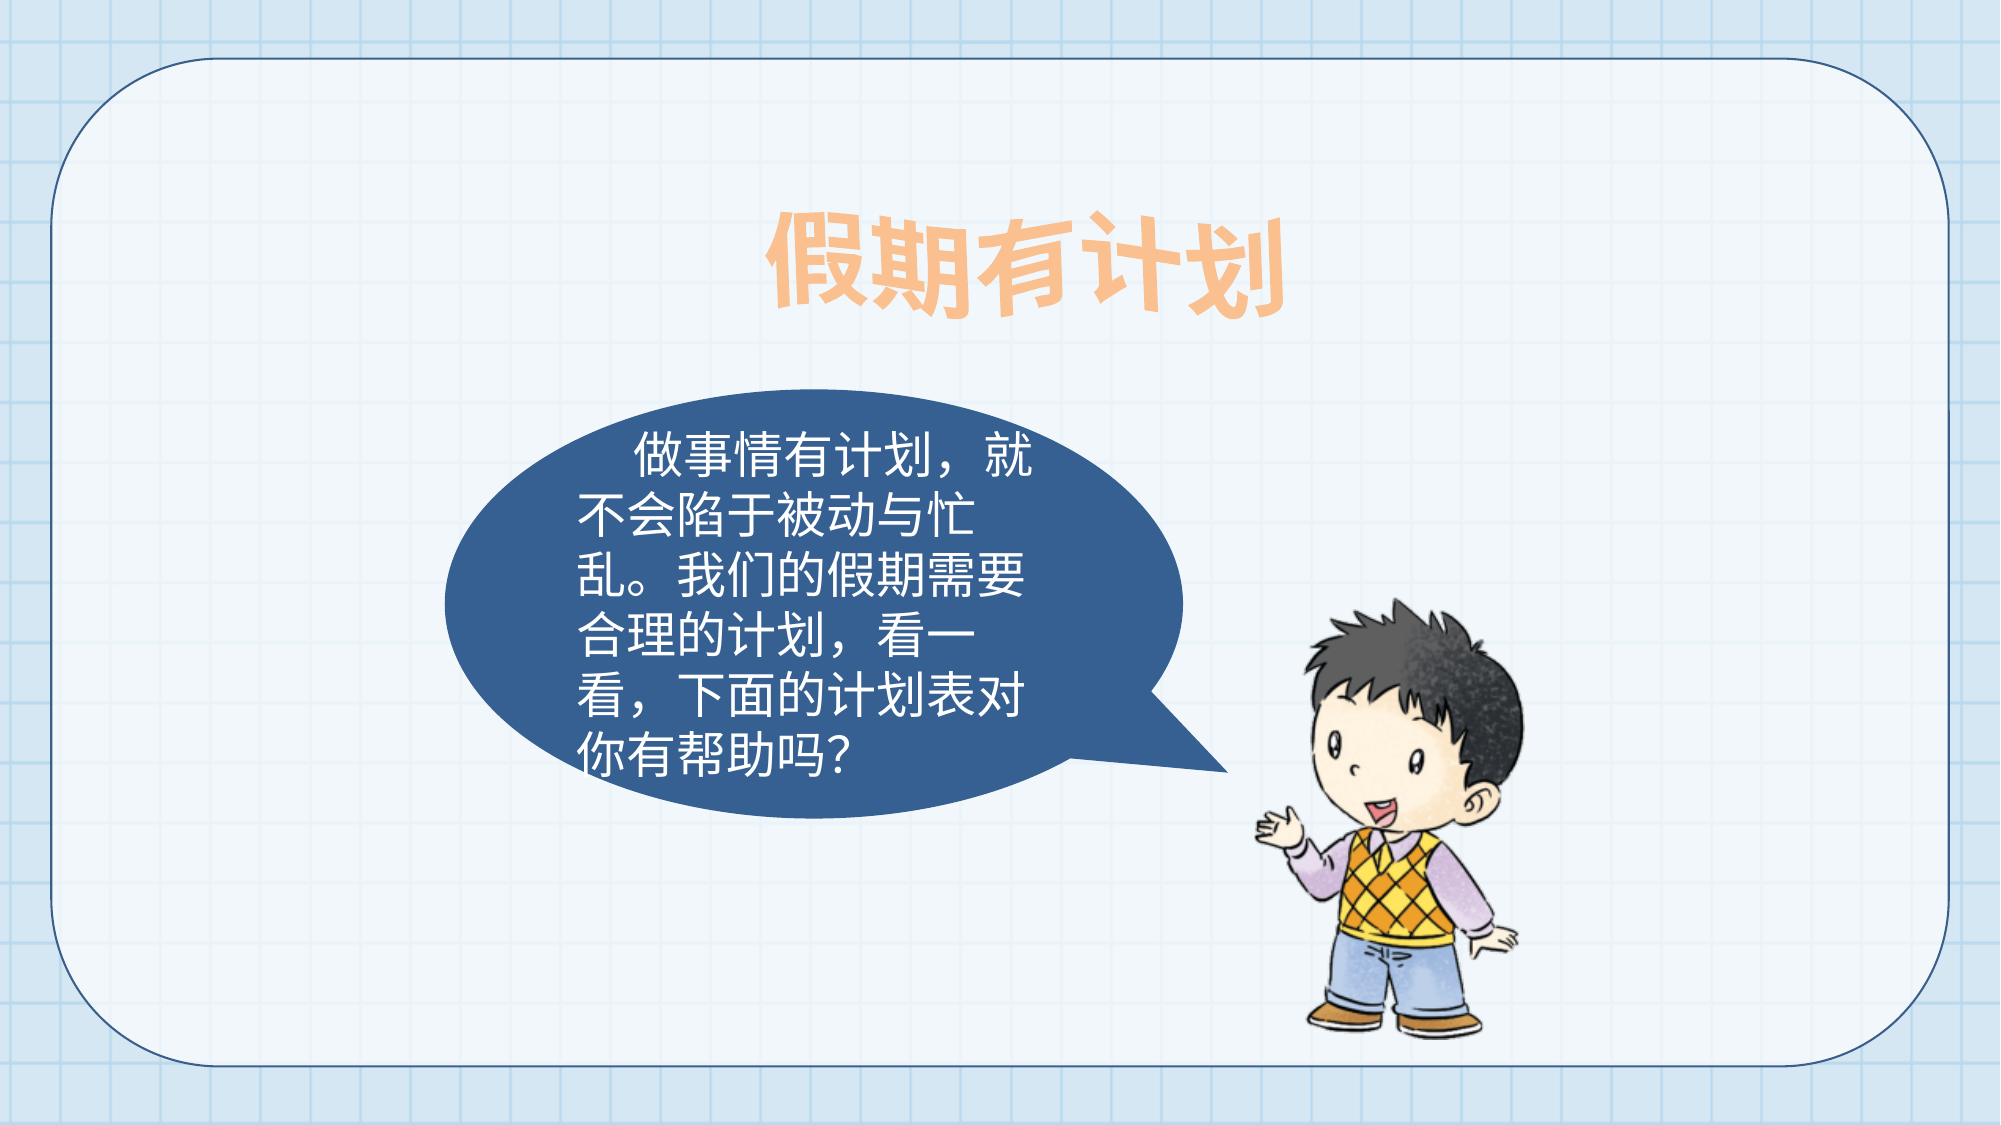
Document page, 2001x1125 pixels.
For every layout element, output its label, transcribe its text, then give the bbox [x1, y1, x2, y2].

picture [0, 0, 2000, 1125]
text_box 做事情有计划，就不会陷于被动与忙乱。我们的假期需要合理的计划，看一看，下面的计划表对你有帮助吗？ [444, 389, 1229, 819]
